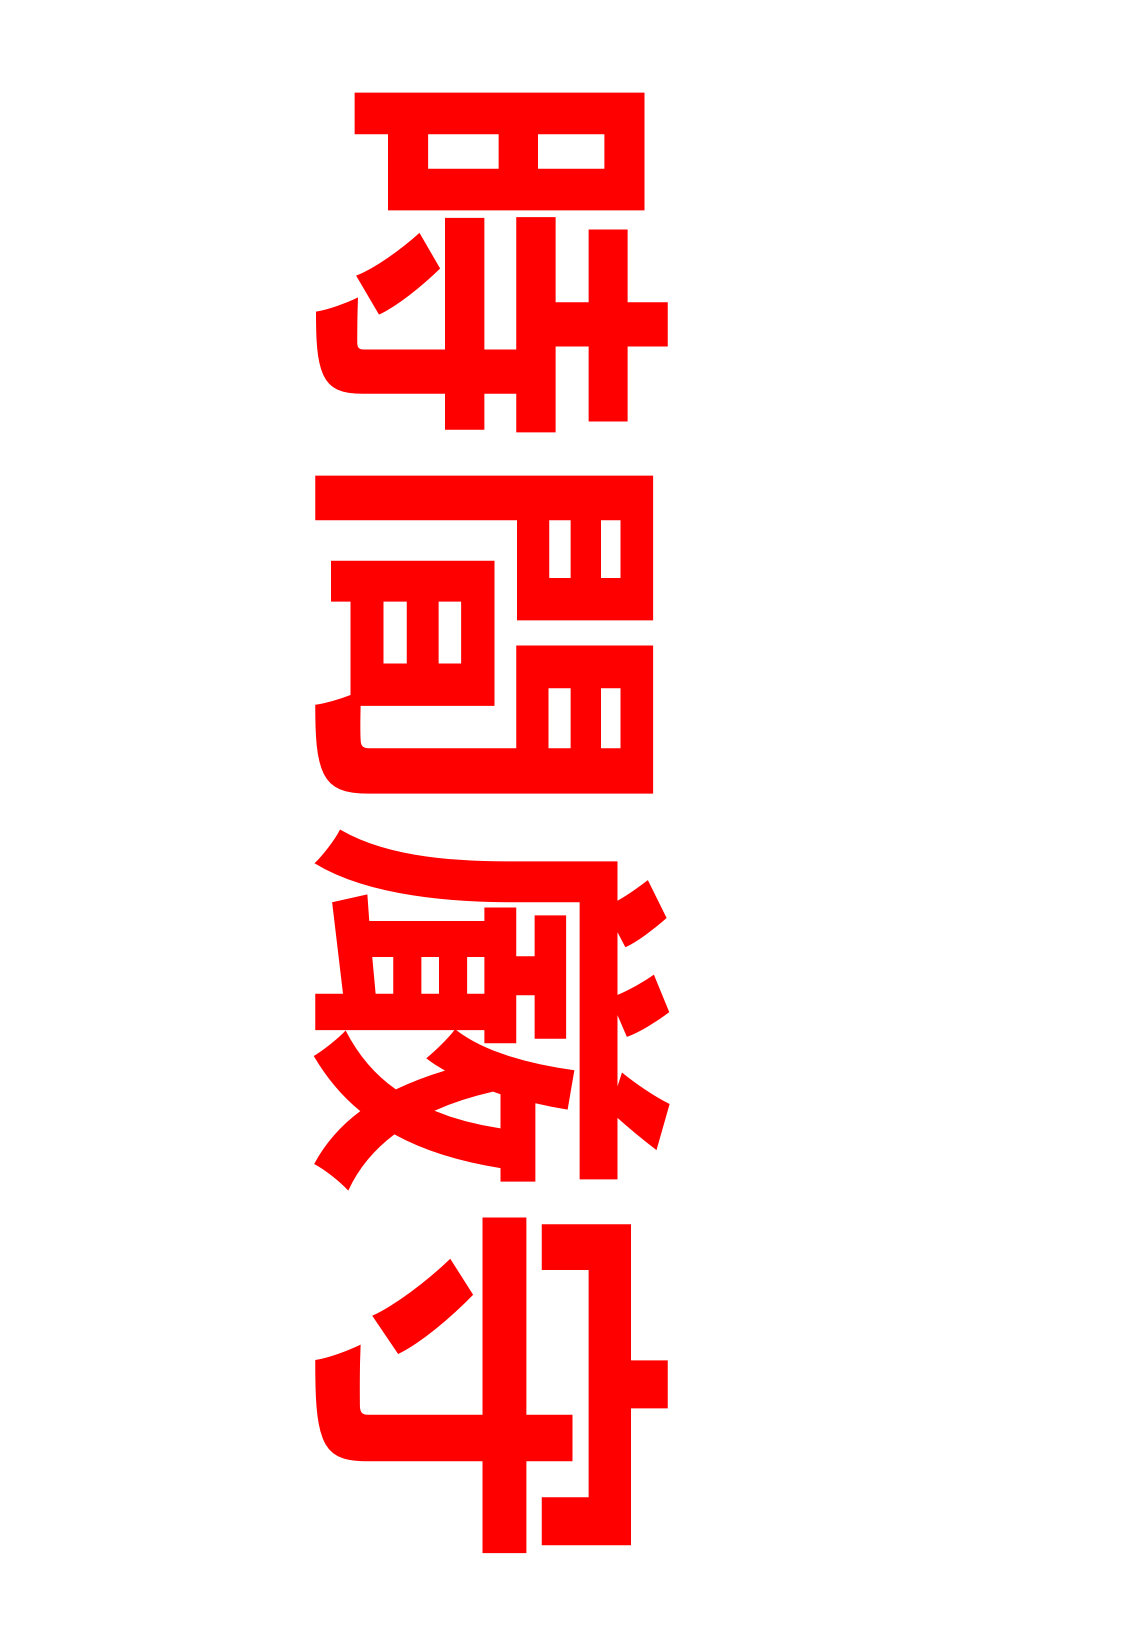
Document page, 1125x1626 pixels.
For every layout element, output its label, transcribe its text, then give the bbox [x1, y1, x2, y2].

text_box 時間厳守 [267, 29, 752, 1614]
